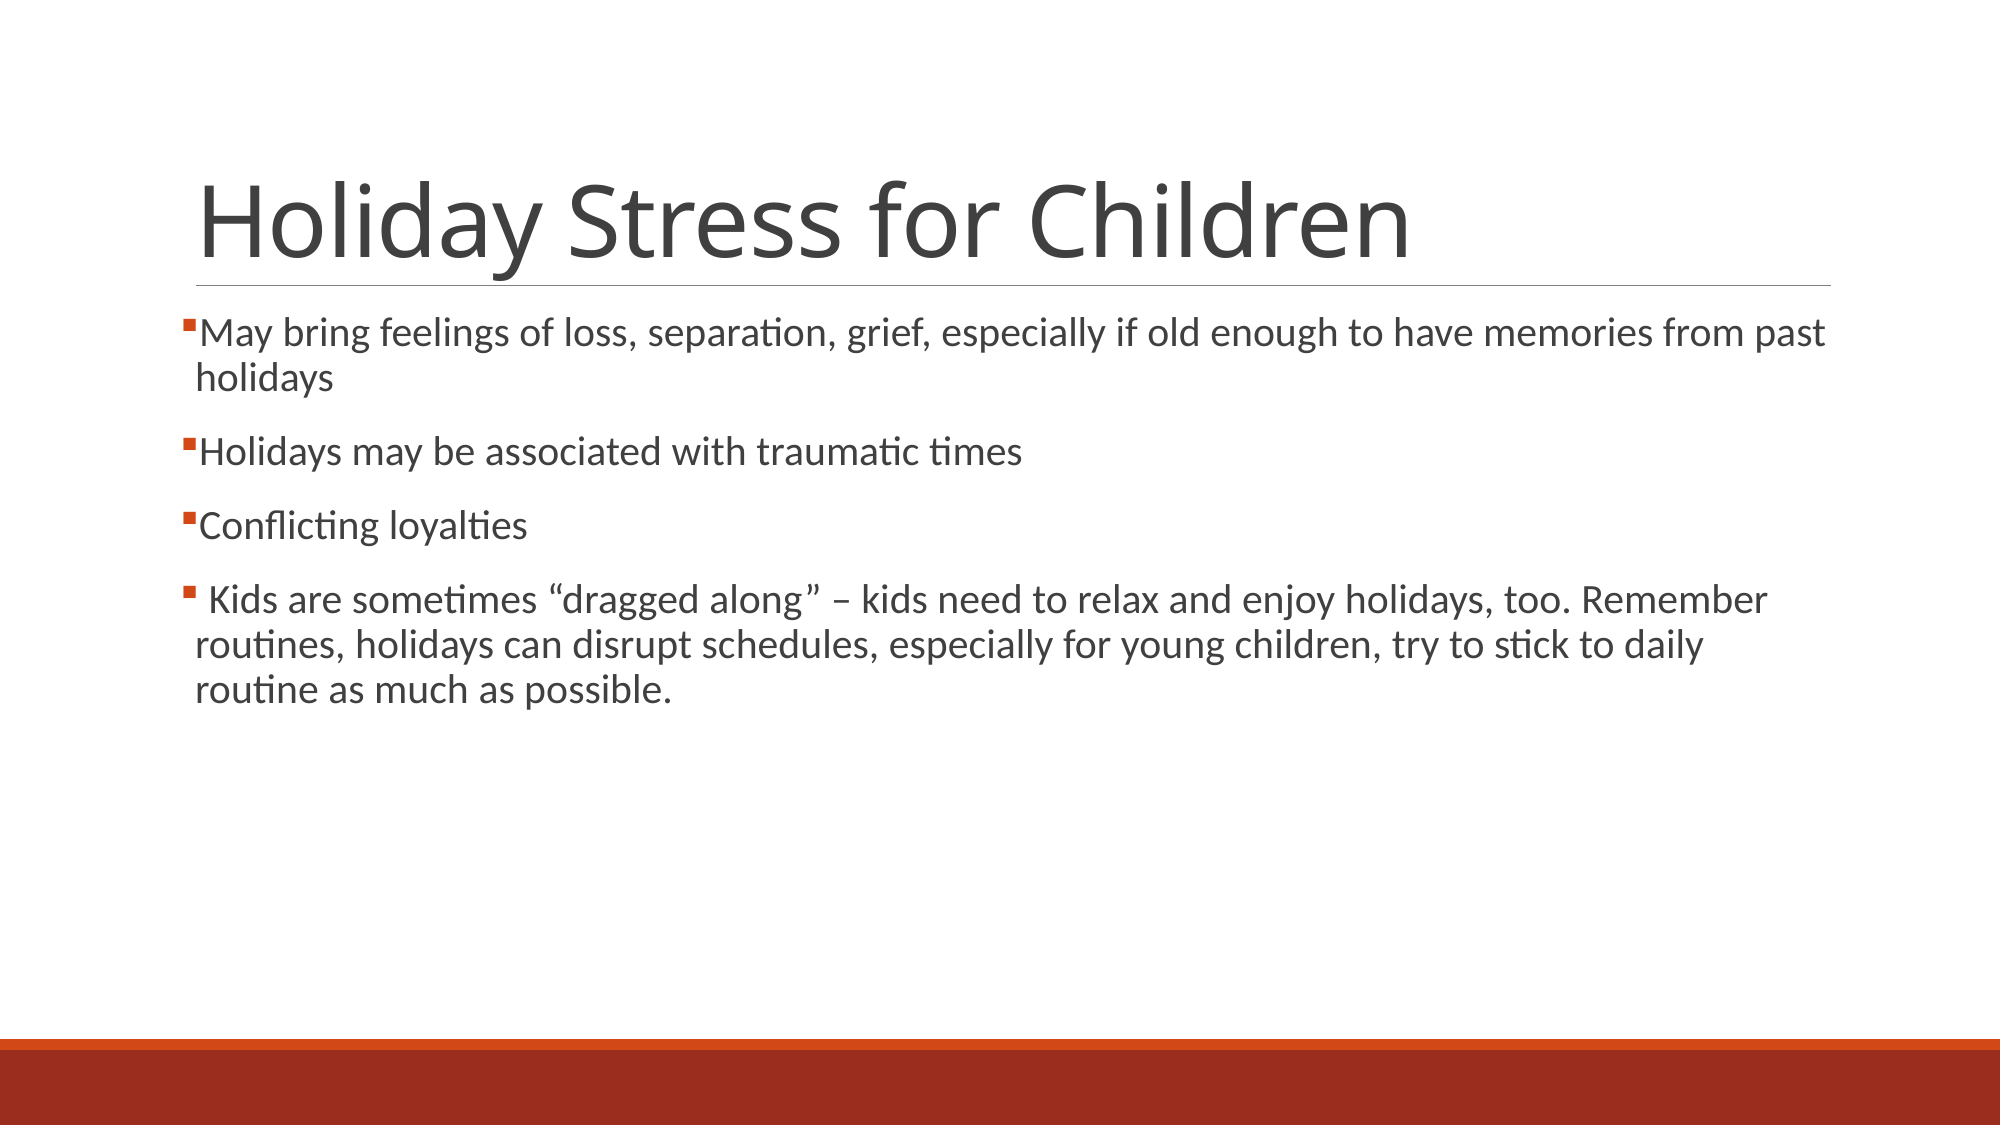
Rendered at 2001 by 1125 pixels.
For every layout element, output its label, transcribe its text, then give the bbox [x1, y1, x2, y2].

title Holiday Stress for Children [180, 47, 1830, 285]
list May bring feelings of loss, separation, grief, especially if old enough to have memories from past holidays Holidays may be associated with traumatic times Conflicting loyalties Kids are sometimes “dragged along” – kids need to relax and enjoy holidays, too. Remember routines, holidays can disrupt schedules, especially for young children, try to stick to daily routine as much as possible. [180, 302, 1830, 963]
